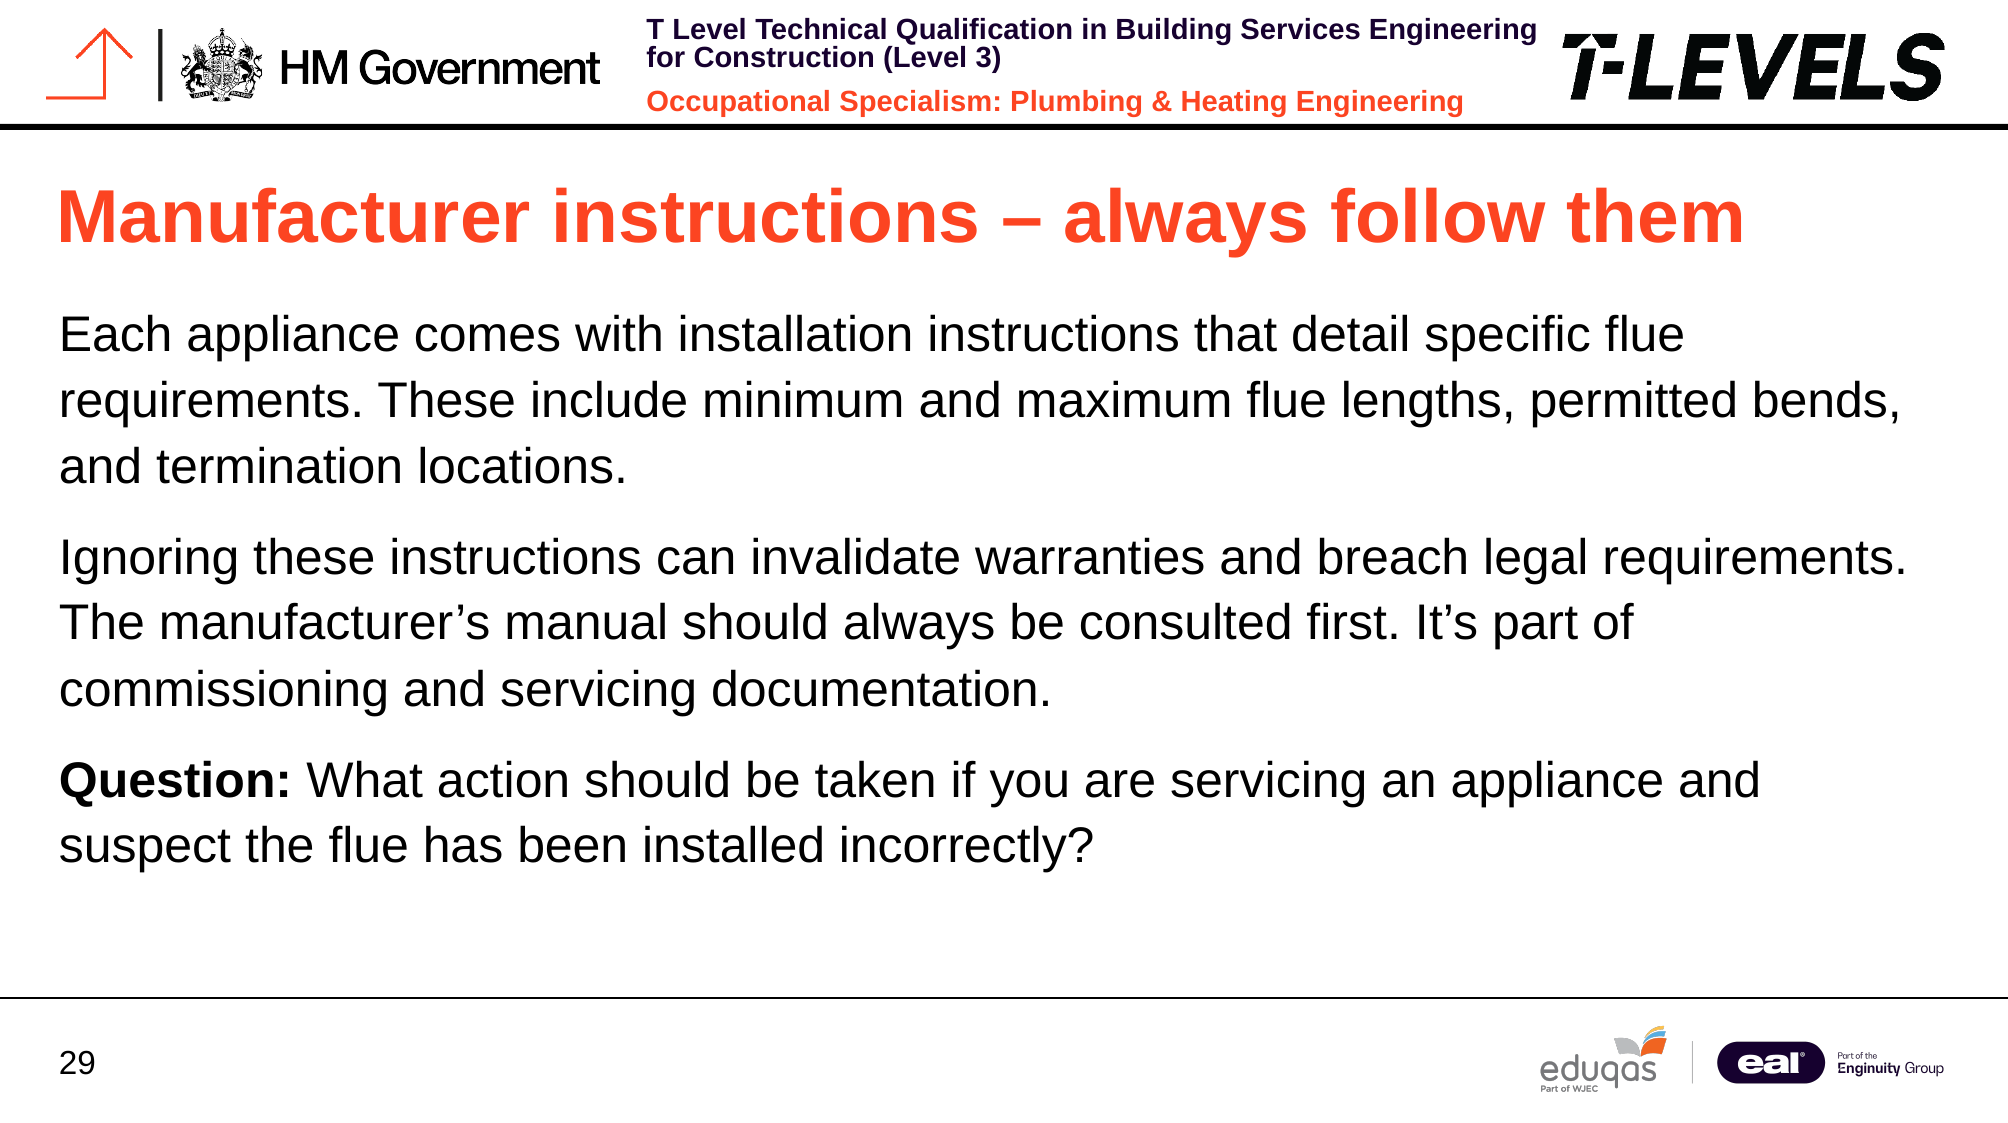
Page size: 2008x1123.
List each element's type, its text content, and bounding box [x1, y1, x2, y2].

list Each appliance comes with installation instructions that detail specific flue requirements. These include minimum and maximum flue lengths, permitted bends, and termination locations. Ignoring these instructions can invalidate warranties and breach legal requirements. The manufacturer’s manual should always be consulted first. It’s part of commissioning and servicing documentation. Question: What action should be taken if you are servicing an appliance and suspect the flue has been installed incorrectly? [59, 295, 1948, 958]
picture [1535, 1021, 1949, 1097]
picture [41, 27, 139, 100]
picture [158, 28, 600, 102]
picture [1543, 25, 1964, 108]
title Manufacturer instructions – always follow them [41, 111, 1949, 314]
